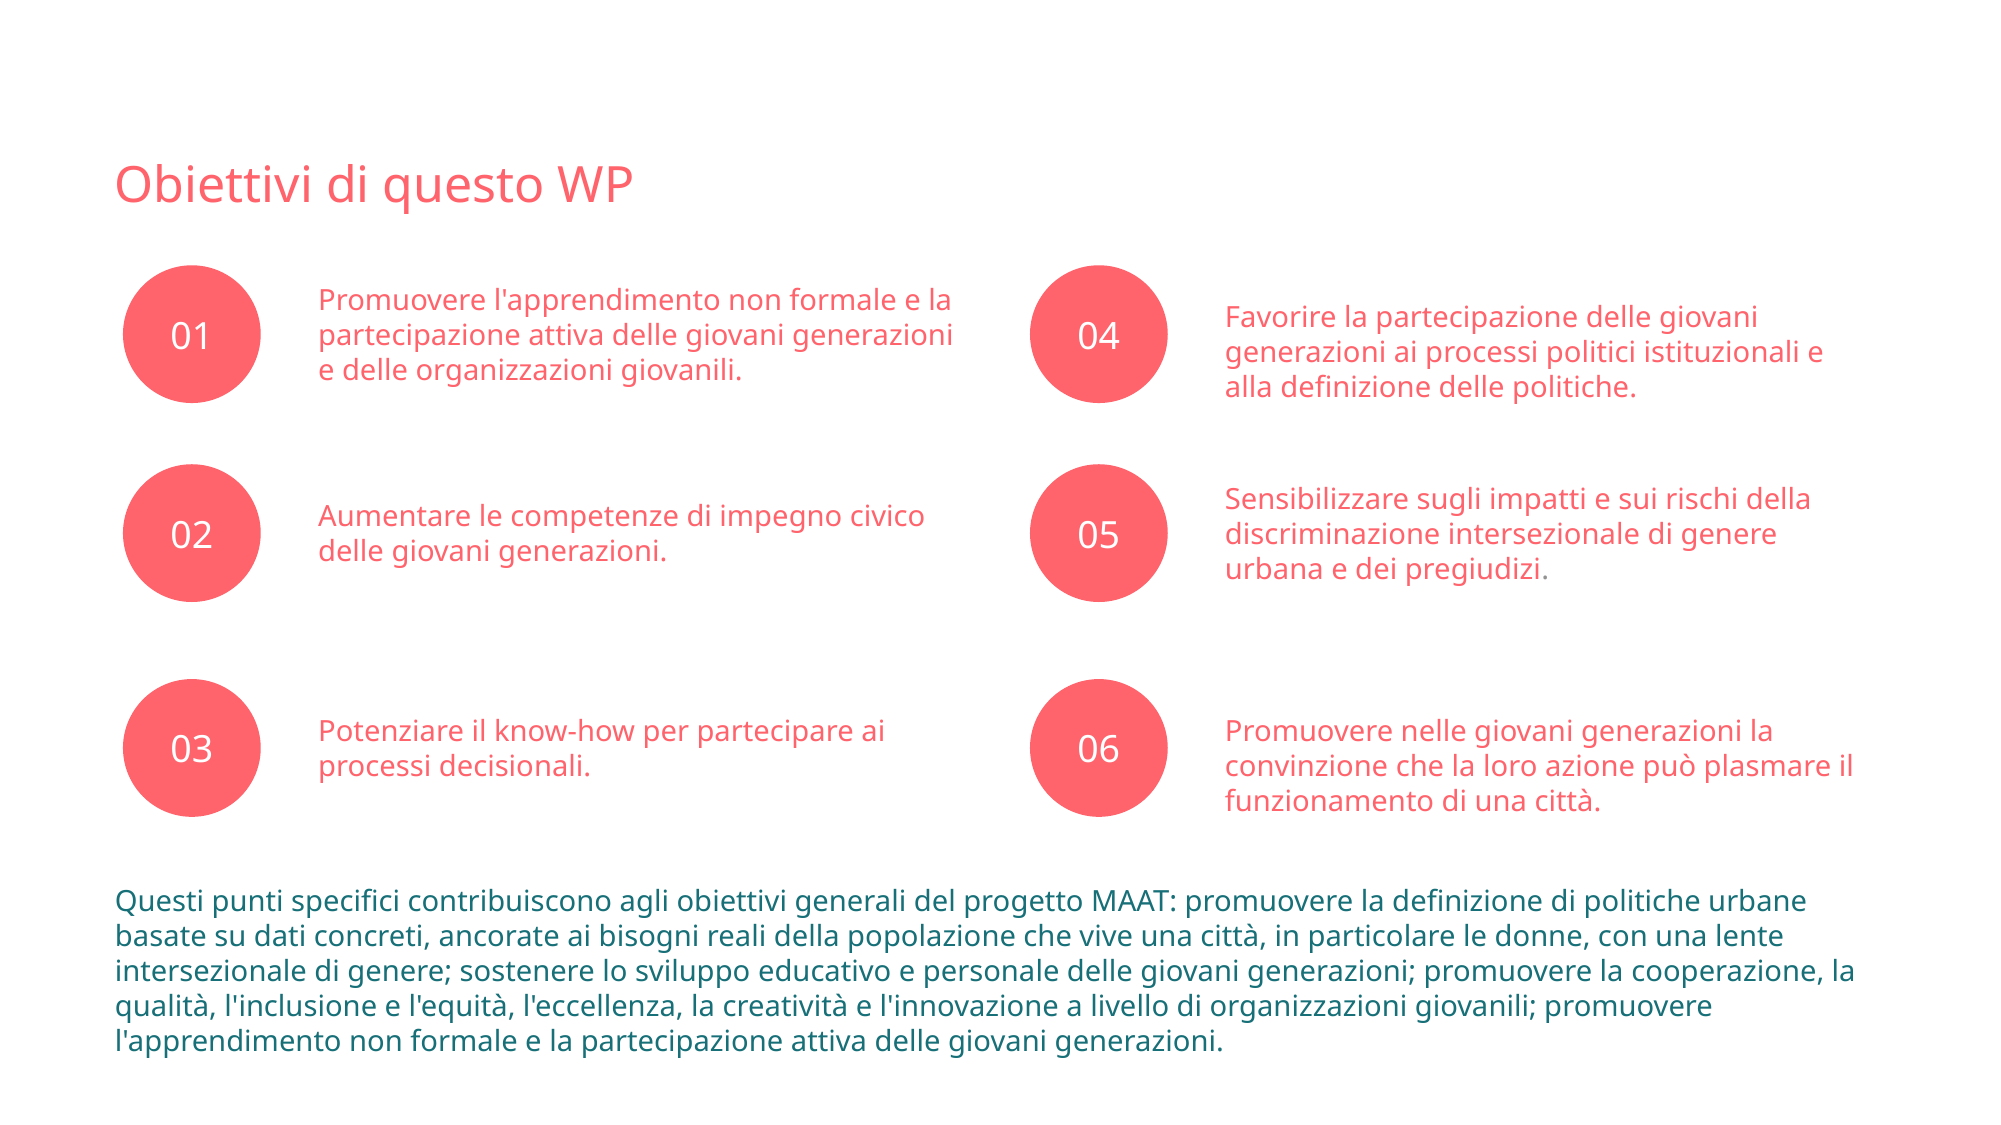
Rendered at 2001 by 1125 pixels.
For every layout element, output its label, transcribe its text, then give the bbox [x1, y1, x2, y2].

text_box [1029, 463, 1878, 603]
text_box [122, 463, 971, 603]
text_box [122, 678, 971, 818]
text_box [1029, 265, 1878, 405]
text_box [122, 265, 971, 404]
text_box Obiettivi di questo WP [99, 145, 1914, 221]
text_box Questi punti specifici contribuiscono agli obiettivi generali del progetto MAAT: promuovere la definizione di politiche urbane basate su dati concreti, ancorate ai bisogni reali della popolazione che vive una città, in particolare le donne, con una lente intersezionale di genere; sostenere lo sviluppo educativo e personale delle giovani generazioni; promuovere la cooperazione, la qualità, l'inclusione e l'equità, l'eccellenza, la creatività e l'innovazione a livello di organizzazioni giovanili; promuovere l'apprendimento non formale e la partecipazione attiva delle giovani generazioni. [99, 875, 1877, 1065]
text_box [1029, 678, 1878, 819]
